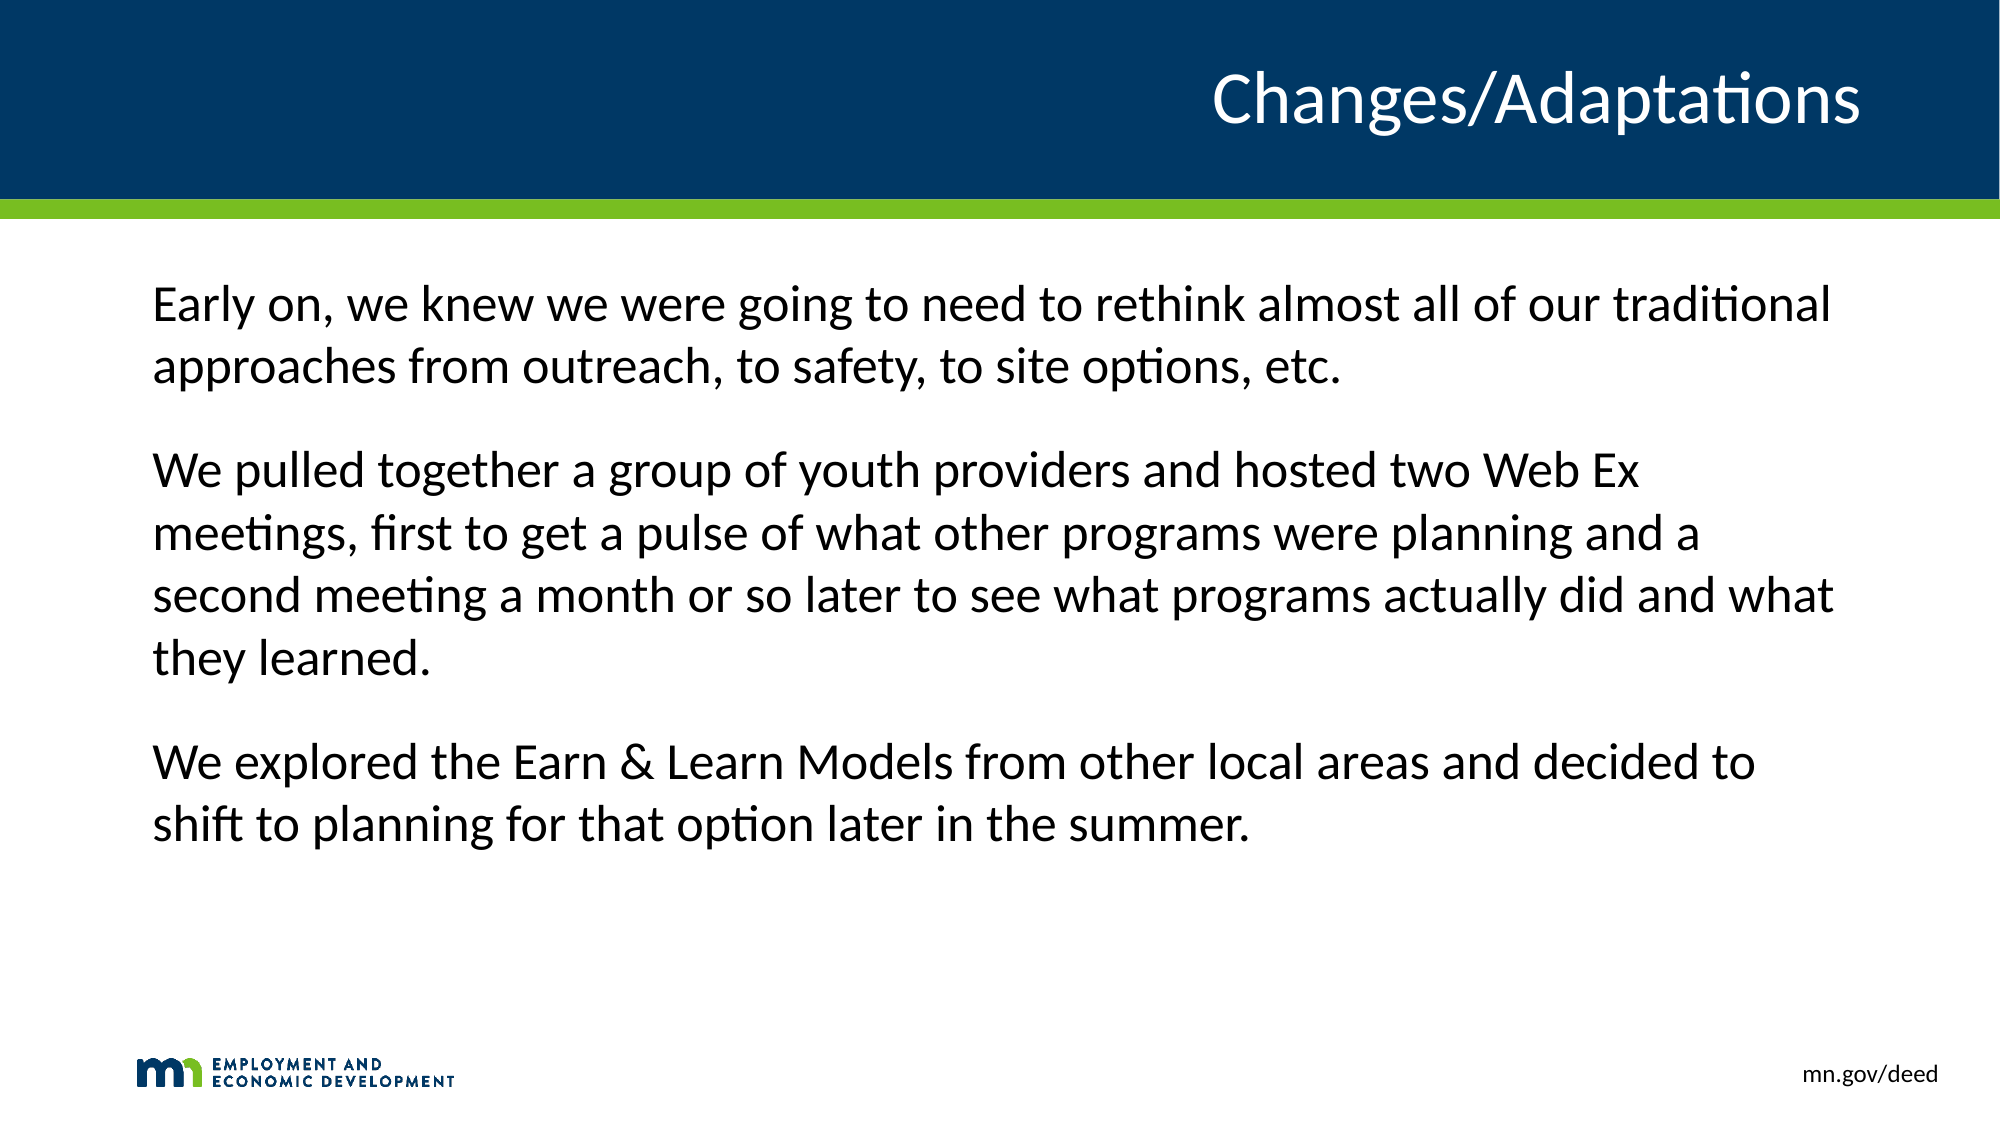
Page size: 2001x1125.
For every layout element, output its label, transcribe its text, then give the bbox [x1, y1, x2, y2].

picture [137, 1058, 454, 1087]
footer mn.gov/deed [1037, 1042, 1955, 1103]
list Early on, we knew we were going to need to rethink almost all of our traditional approaches from outreach, to safety, to site options, etc. We pulled together a group of youth providers and hosted two Web Ex meetings, first to get a pulse of what other programs were planning and a second meeting a month or so later to see what programs actually did and what they learned. We explored the Earn & Learn Models from other local areas and decided to shift to planning for that option later in the summer. [137, 261, 1863, 1014]
title Changes/Adaptations [137, 0, 1863, 200]
